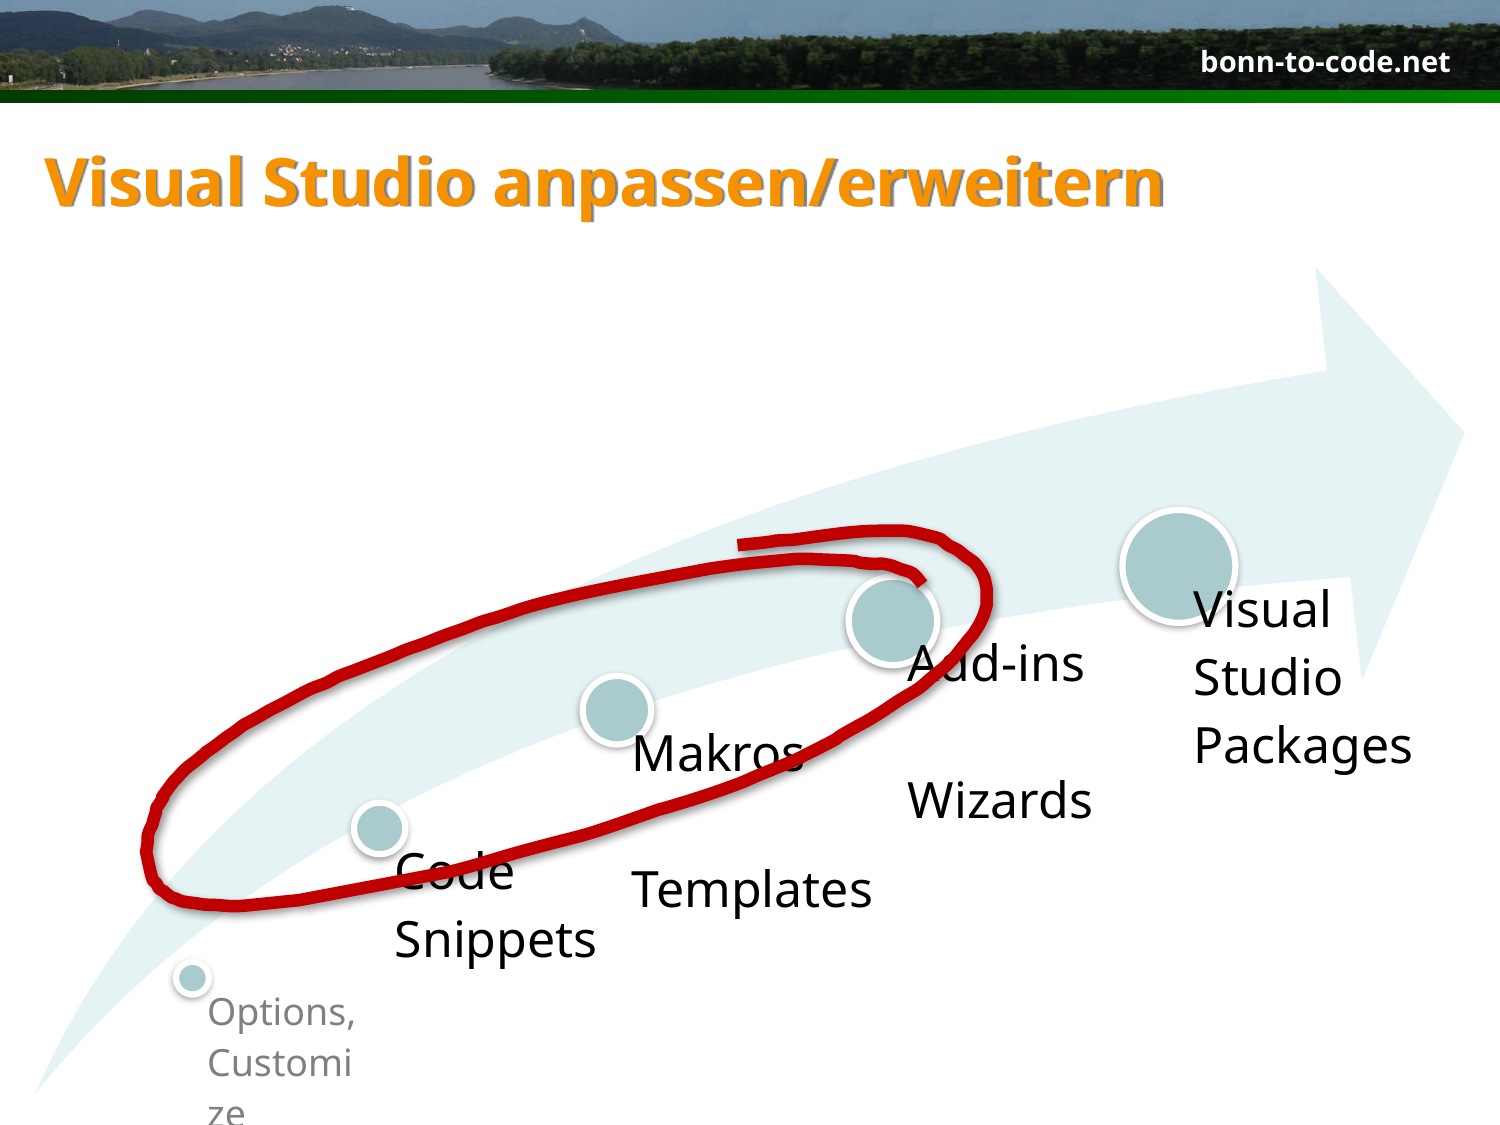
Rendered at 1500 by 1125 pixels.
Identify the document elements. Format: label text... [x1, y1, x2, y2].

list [34, 266, 1466, 1095]
picture [0, 0, 1500, 90]
title Visual Studio anpassen/erweitern [29, 101, 1471, 258]
